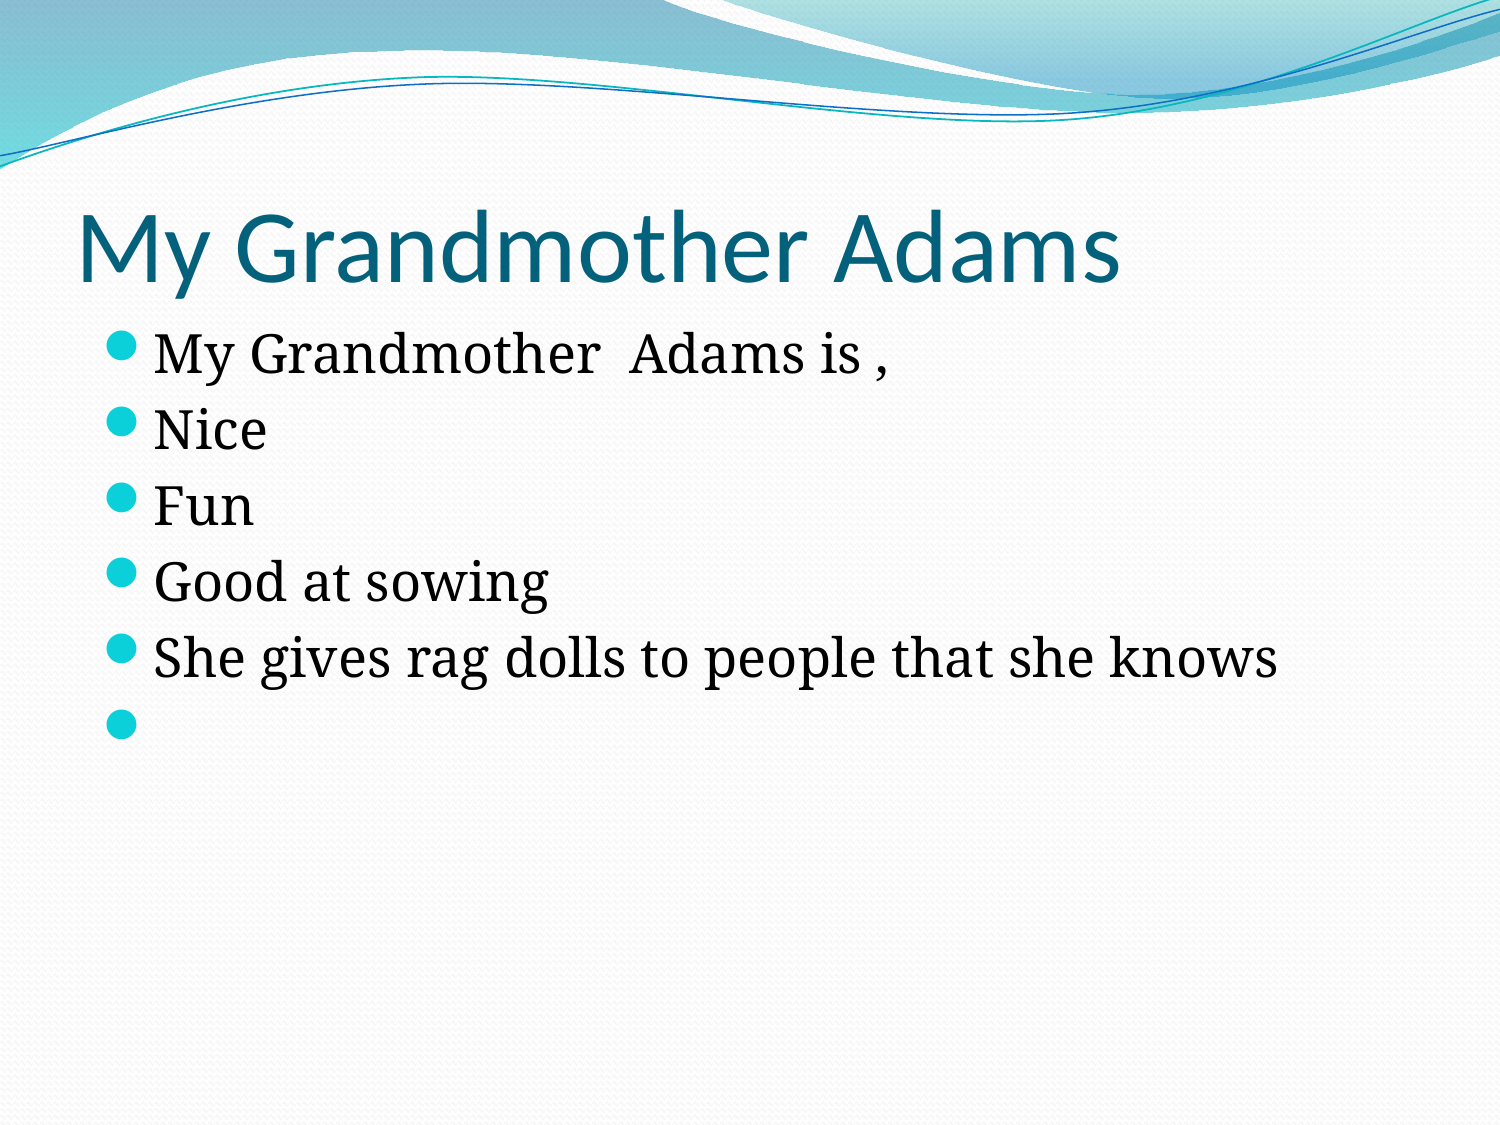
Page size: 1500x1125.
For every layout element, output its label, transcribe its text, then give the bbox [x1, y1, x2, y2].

title My Grandmother Adams [75, 115, 1425, 303]
list My Grandmother Adams is , Nice Fun Good at sowing She gives rag dolls to people that she knows [87, 312, 1438, 1033]
